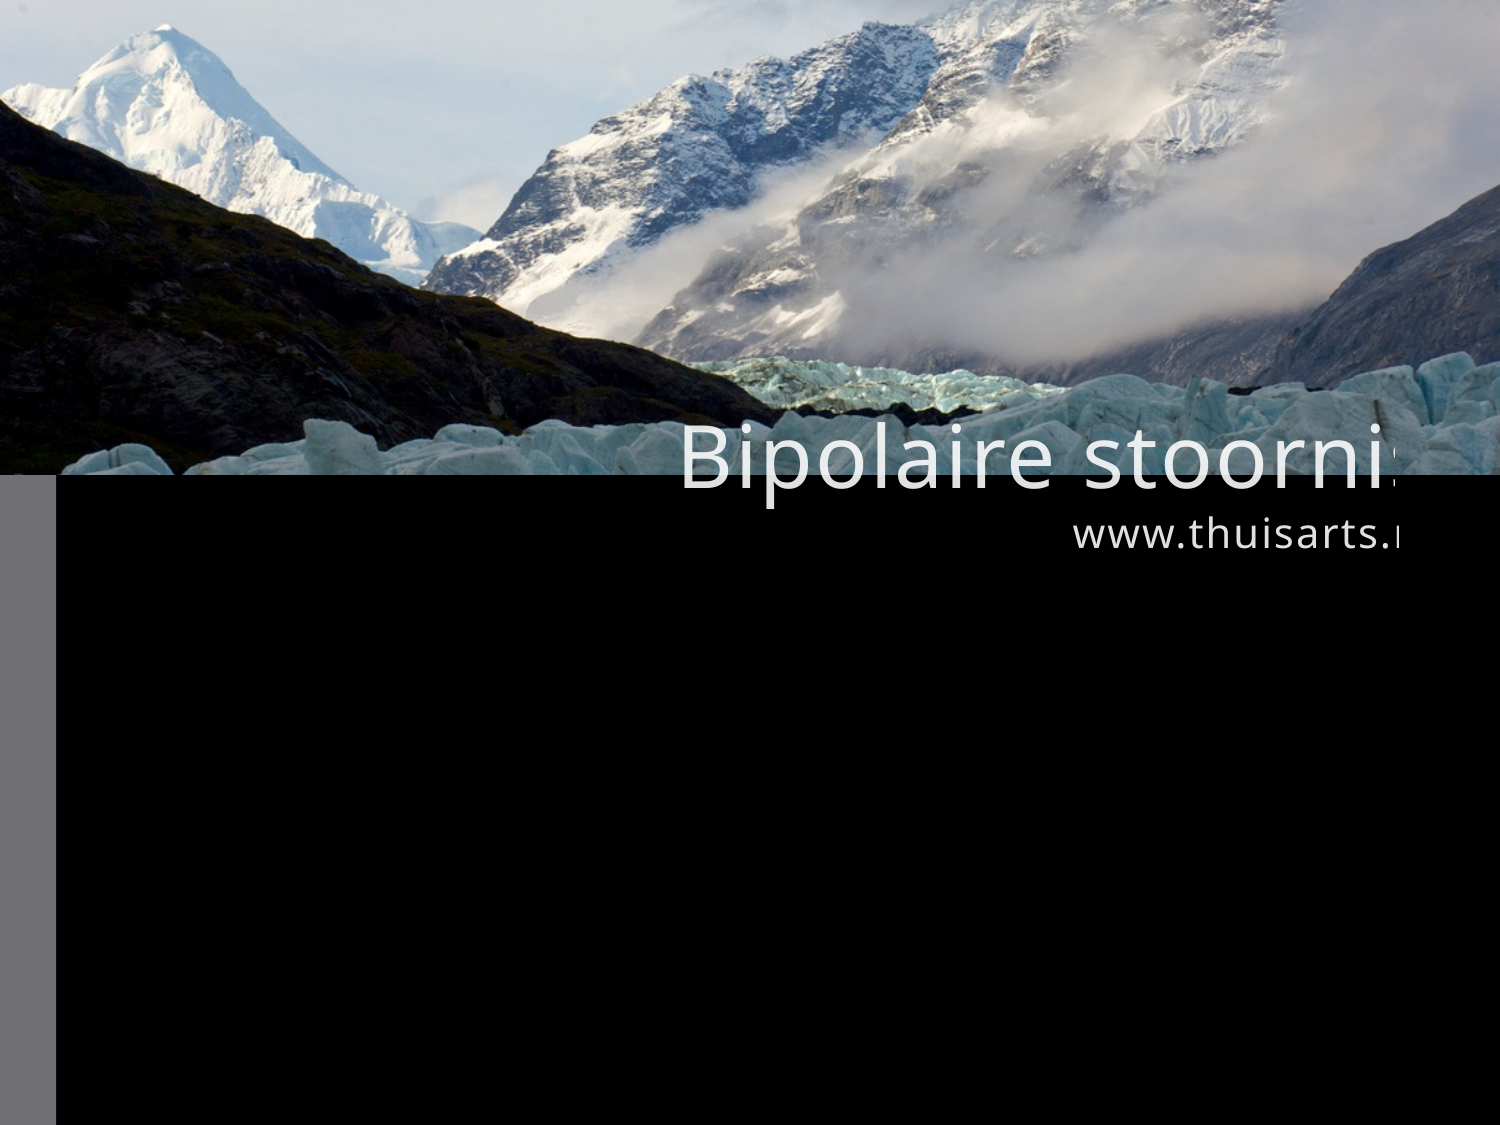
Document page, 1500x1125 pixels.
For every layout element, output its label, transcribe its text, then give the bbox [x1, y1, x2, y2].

text_box Bipolaire stoornis www.thuisarts.nl [661, 485, 1447, 564]
picture [0, 0, 1500, 476]
